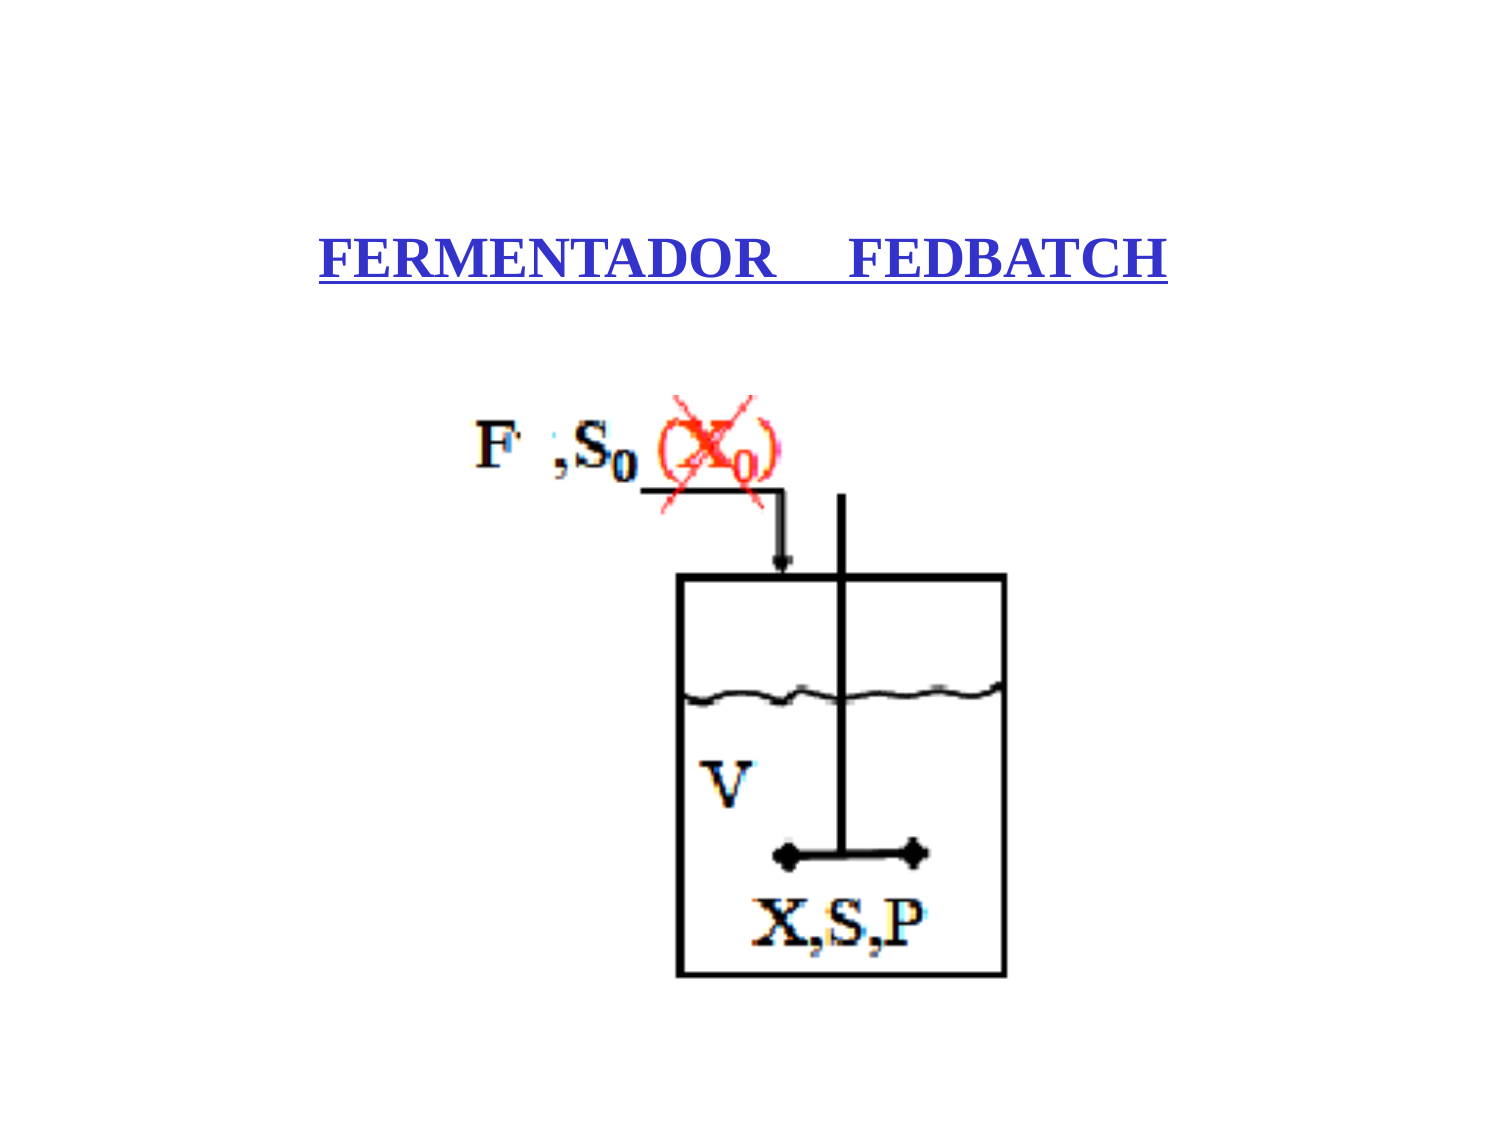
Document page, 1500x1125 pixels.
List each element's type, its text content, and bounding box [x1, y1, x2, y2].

title FERMENTADOR FEDBATCH [105, 152, 1381, 356]
picture [445, 394, 1059, 1020]
